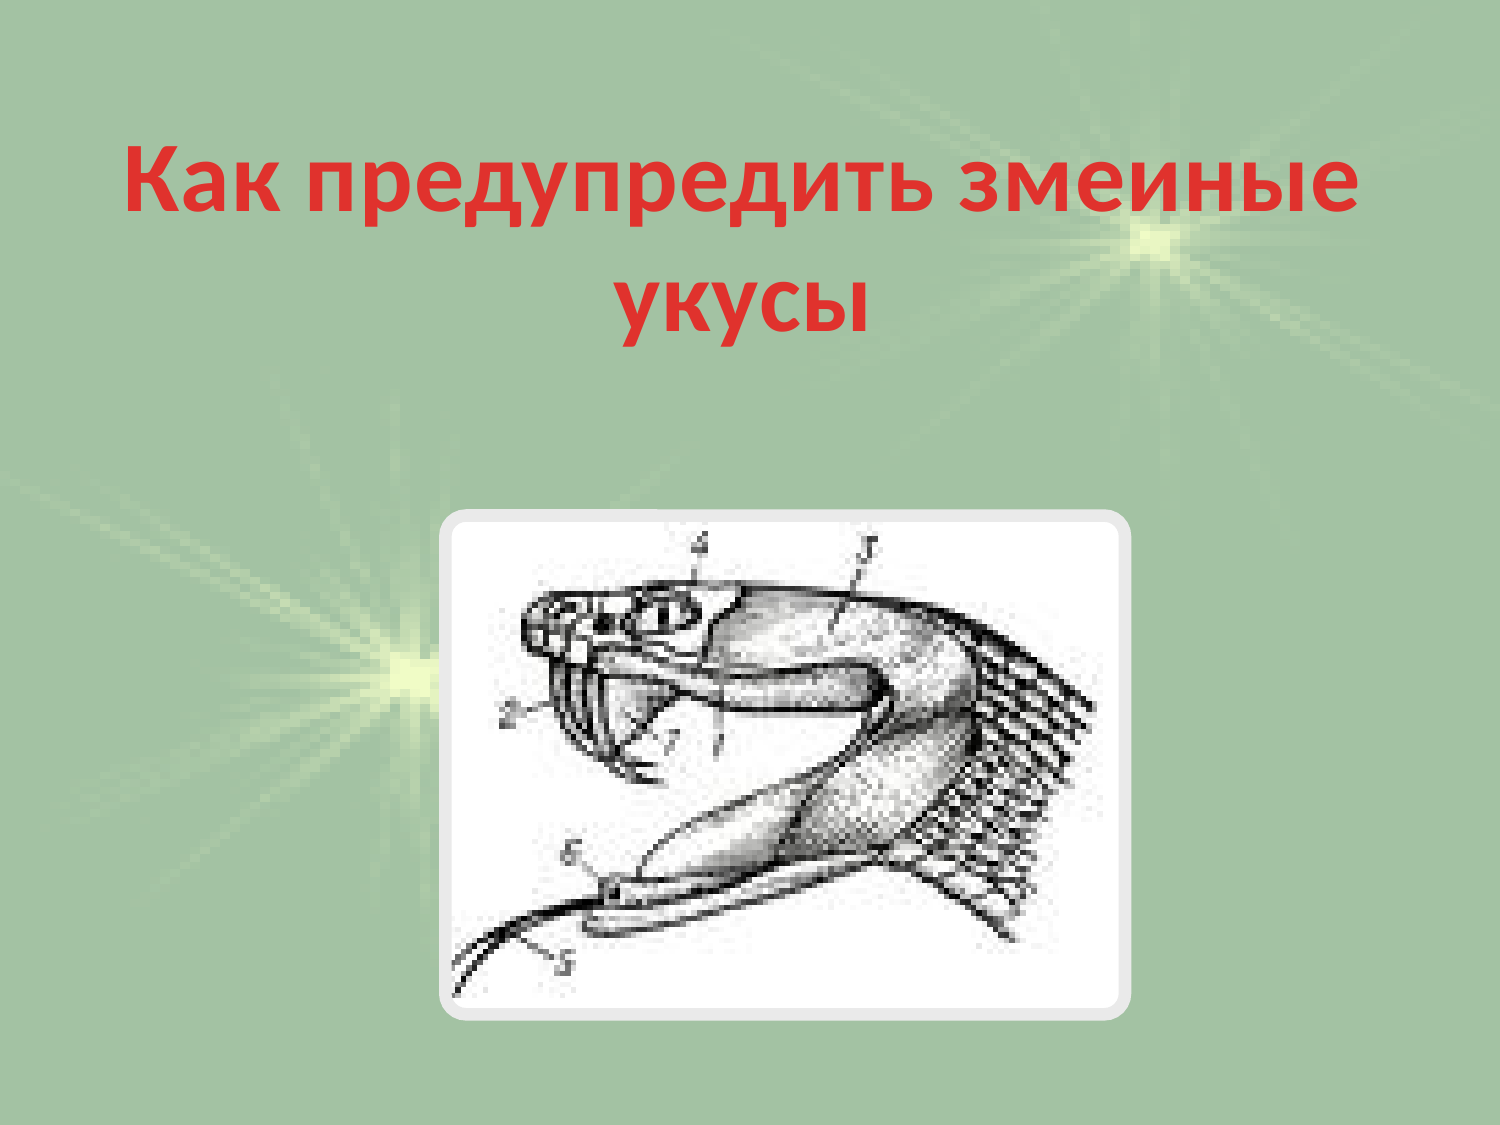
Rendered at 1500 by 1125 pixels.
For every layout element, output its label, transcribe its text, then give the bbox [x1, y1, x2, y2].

picture [0, 0, 1500, 1125]
title Как предупредить змеиные укусы [58, 152, 1430, 551]
